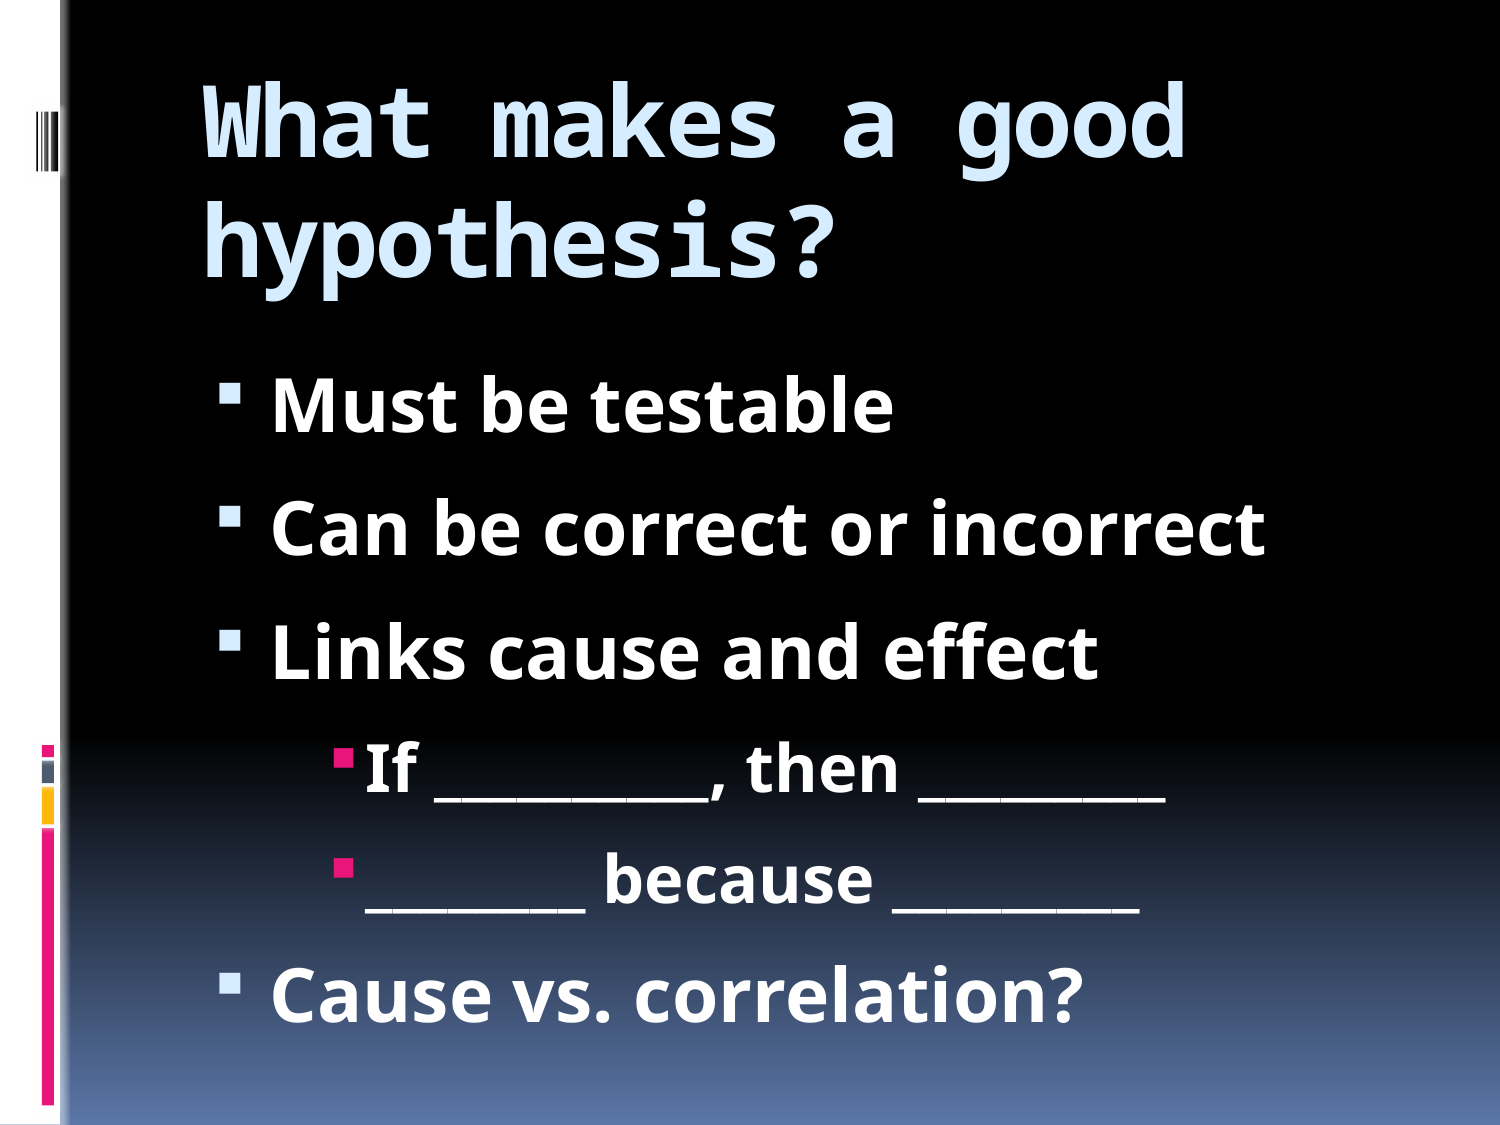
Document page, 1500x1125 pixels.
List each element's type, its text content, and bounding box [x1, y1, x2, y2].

list Must be testable Can be correct or incorrect Links cause and effect If __________, then _________ ________ because _________ Cause vs. correlation? [187, 350, 1425, 1068]
title What makes a good hypothesis? [187, 50, 1463, 200]
